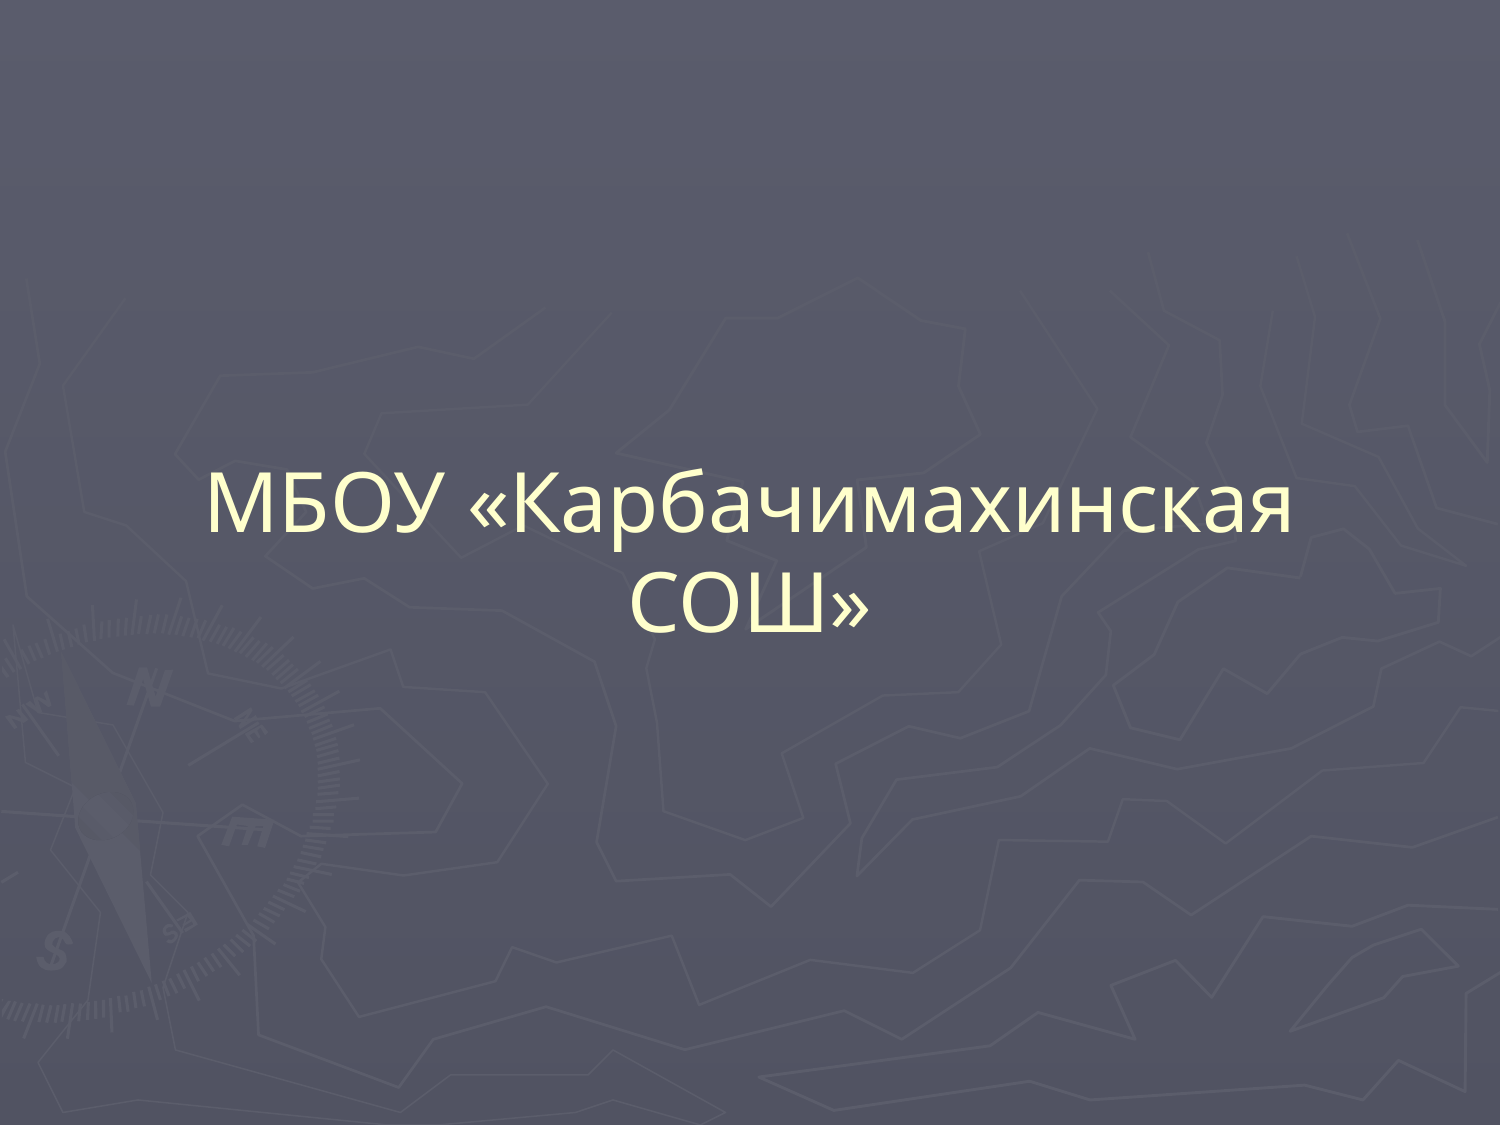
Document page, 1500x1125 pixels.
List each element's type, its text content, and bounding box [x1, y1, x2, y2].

title МБОУ «Карбачимахинская СОШ» [112, 160, 1388, 658]
